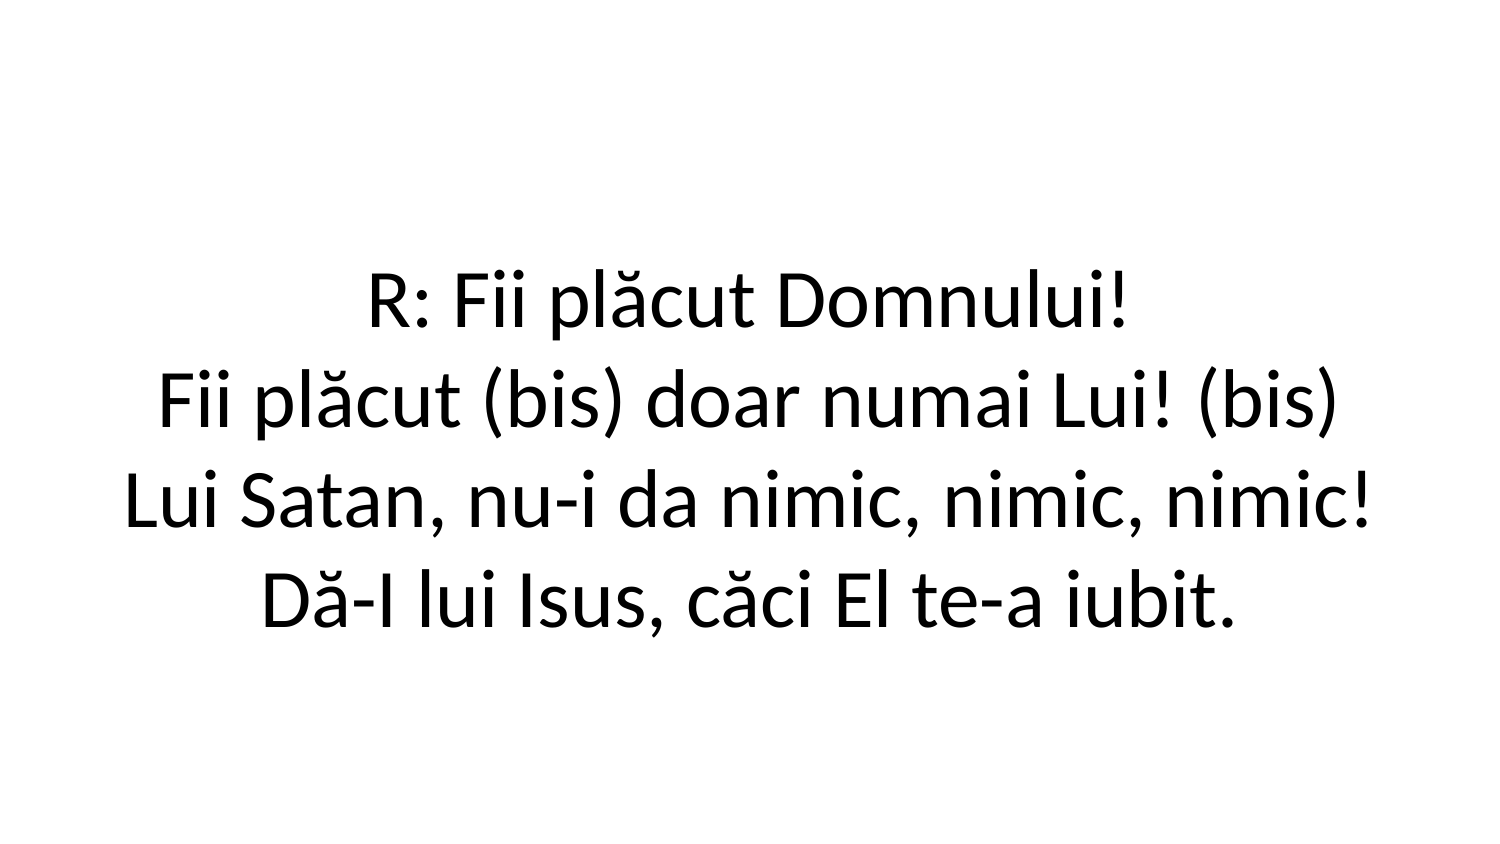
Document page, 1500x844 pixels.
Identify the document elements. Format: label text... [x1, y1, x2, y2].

text_box R: Fii plăcut Domnului! Fii plăcut (bis) doar numai Lui! (bis) Lui Satan, nu-i da nimic, nimic, nimic! Dă-I lui Isus, căci El te-a iubit. [108, 192, 1392, 652]
